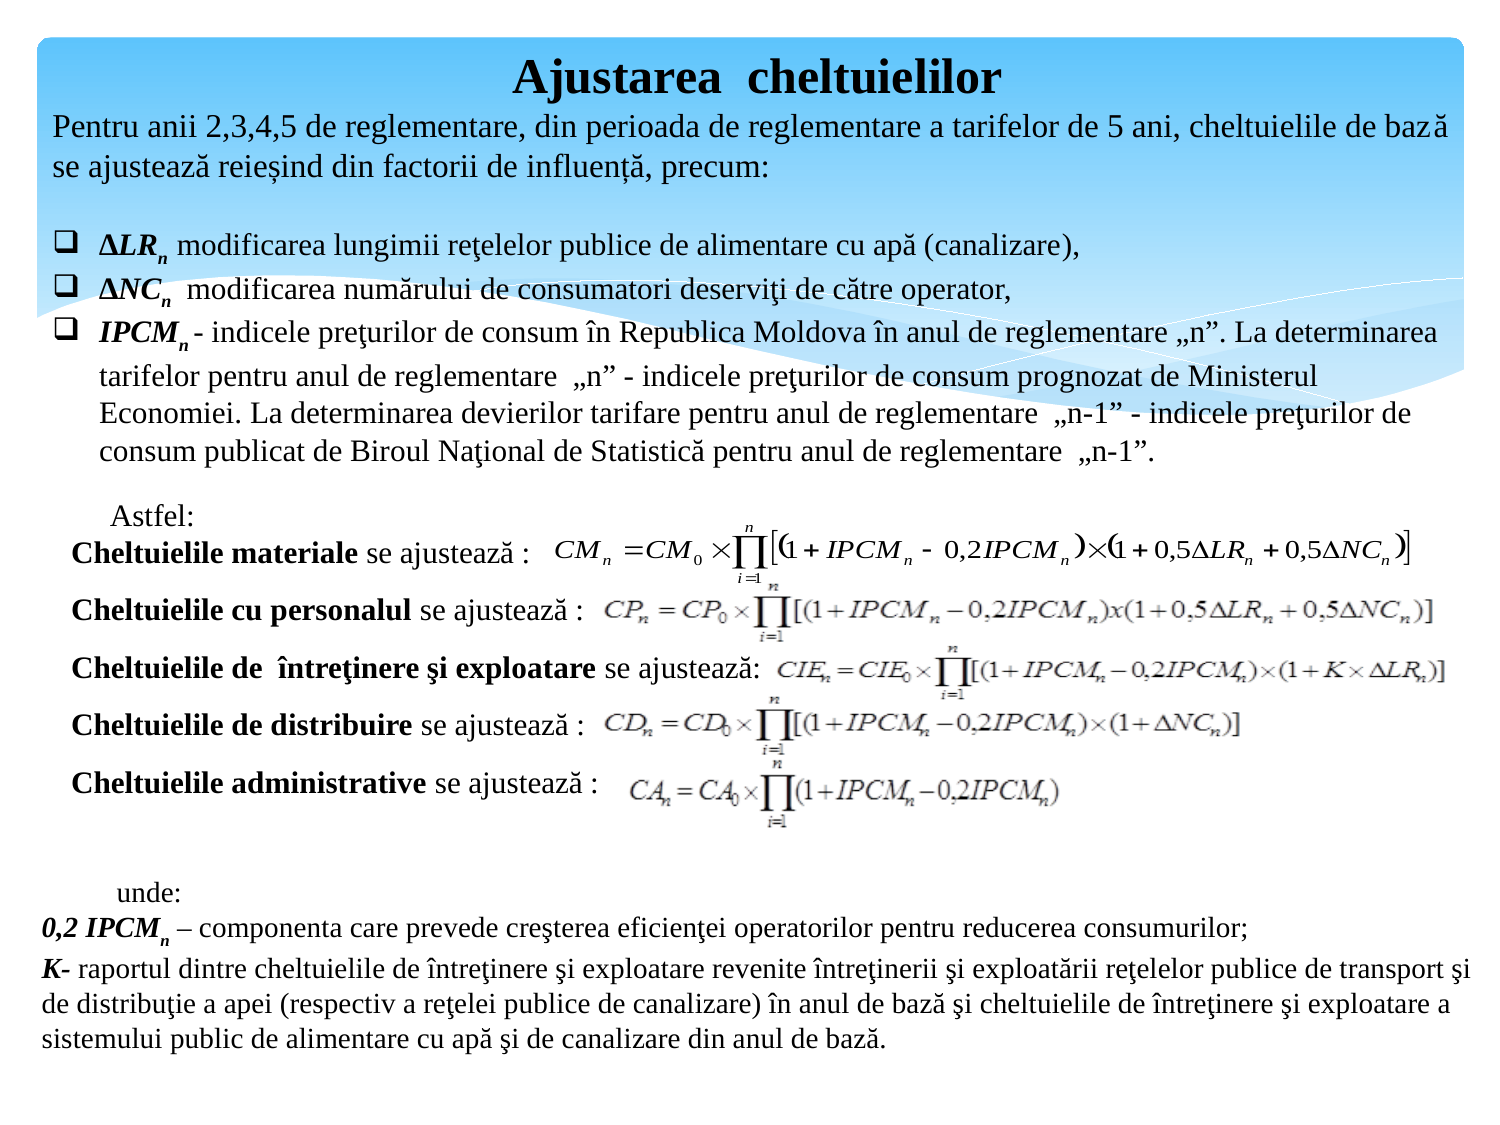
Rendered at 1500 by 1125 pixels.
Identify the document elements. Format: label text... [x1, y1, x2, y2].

list unde: 0,2 IPCMn – componenta care prevede creşterea eficienţei operatorilor pentru reducerea consumurilor; K- raportul dintre cheltuielile de întreţinere şi exploatare revenite întreţinerii şi exploatării reţelelor publice de transport şi de distribuţie a apei (respectiv a reţelei publice de canalizare) în anul de bază şi cheltuielile de întreţinere şi exploatare a sistemului public de alimentare cu apă şi de canalizare din anul de bază. [26, 637, 1490, 1125]
text_box Ajustarea cheltuielilor [497, 36, 1019, 97]
text_box Astfel: Cheltuielile materiale se ajustează : Cheltuielile cu personalul se ajustează : Cheltuielile de întreţinere şi exploatare se ajustează: Cheltuielile de distribuire se ajustează : Cheltuielile administrative se ajustează : [56, 487, 1457, 807]
picture [549, 515, 1500, 837]
text_box Pentru anii 2,3,4,5 de reglementare, din perioada de reglementare a tarifelor de 5 ani, cheltuielile de bază se ajustează reieșind din factorii de influență, precum: ∆LRn modificarea lungimii reţelelor publice de alimentare cu apă (canalizare), ∆NCn modificarea numărului de consumatori deserviţi de către operator, IPCMn - indicele preţurilor de consum în Republica Moldova în anul de reglementare „n”. La determinarea tarifelor pentru anul de reglementare „n” - indicele preţurilor de consum prognozat de Ministerul Economiei. La determinarea devierilor tarifare pentru anul de reglementare „n-1” - indicele preţurilor de consum publicat de Biroul Naţional de Statistică pentru anul de reglementare „n-1”. [37, 97, 1475, 475]
